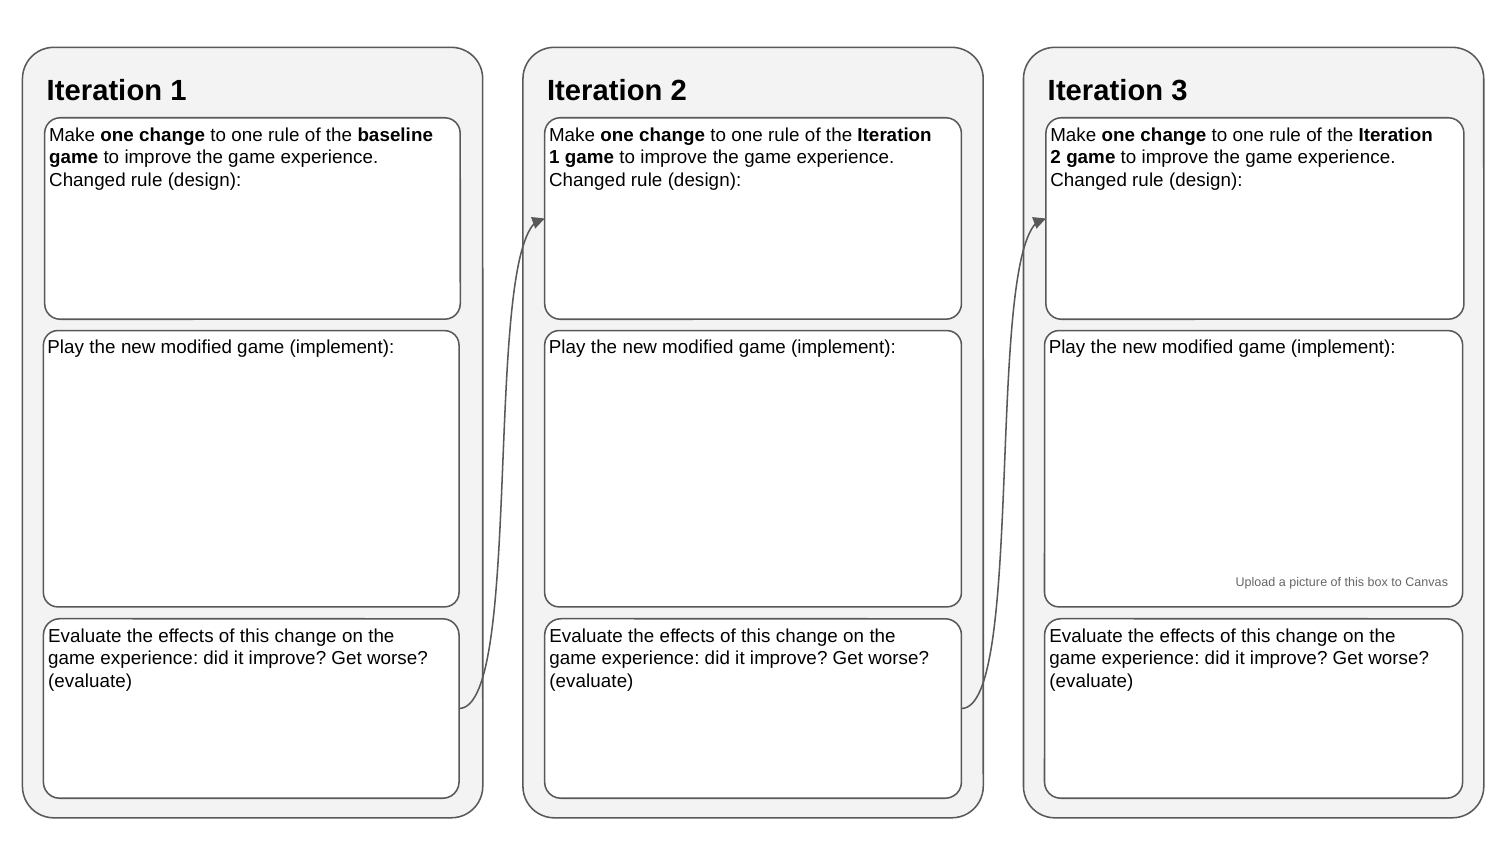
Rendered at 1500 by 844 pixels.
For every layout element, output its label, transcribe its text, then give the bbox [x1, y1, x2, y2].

text_box Iteration 2 [522, 47, 984, 217]
text_box Play the new modified game (implement): [549, 330, 956, 607]
text_box Iteration 2 [549, 604, 956, 623]
text_box Play the new modified game (implement): [1052, 330, 1463, 607]
text_box Make one change to one rule of the Iteration 1 game to improve the game experience. Changed rule (design): [544, 117, 962, 320]
text_box Upload a picture of this box to Canvas [1087, 566, 1463, 597]
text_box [961, 218, 1047, 709]
text_box Iteration 2 [549, 316, 956, 333]
text_box Evaluate the effects of this change on the game experience: did it improve? Get worse? (evaluate) [43, 618, 460, 799]
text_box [458, 218, 545, 709]
text_box Iteration 1 [22, 47, 483, 818]
text_box Make one change to one rule of the baseline game to improve the game experience. Changed rule (design): [44, 117, 461, 320]
text_box Make one change to one rule of the Iteration 2 game to improve the game experience. Changed rule (design): [1045, 117, 1464, 320]
text_box Play the new modified game (implement): [43, 330, 453, 607]
text_box Iteration 2 [522, 717, 984, 818]
text_box Evaluate the effects of this change on the game experience: did it improve? Get worse? (evaluate) [1044, 618, 1463, 799]
text_box Iteration 3 [1023, 47, 1484, 818]
text_box Evaluate the effects of this change on the game experience: did it improve? Get worse? (evaluate) [544, 618, 962, 799]
